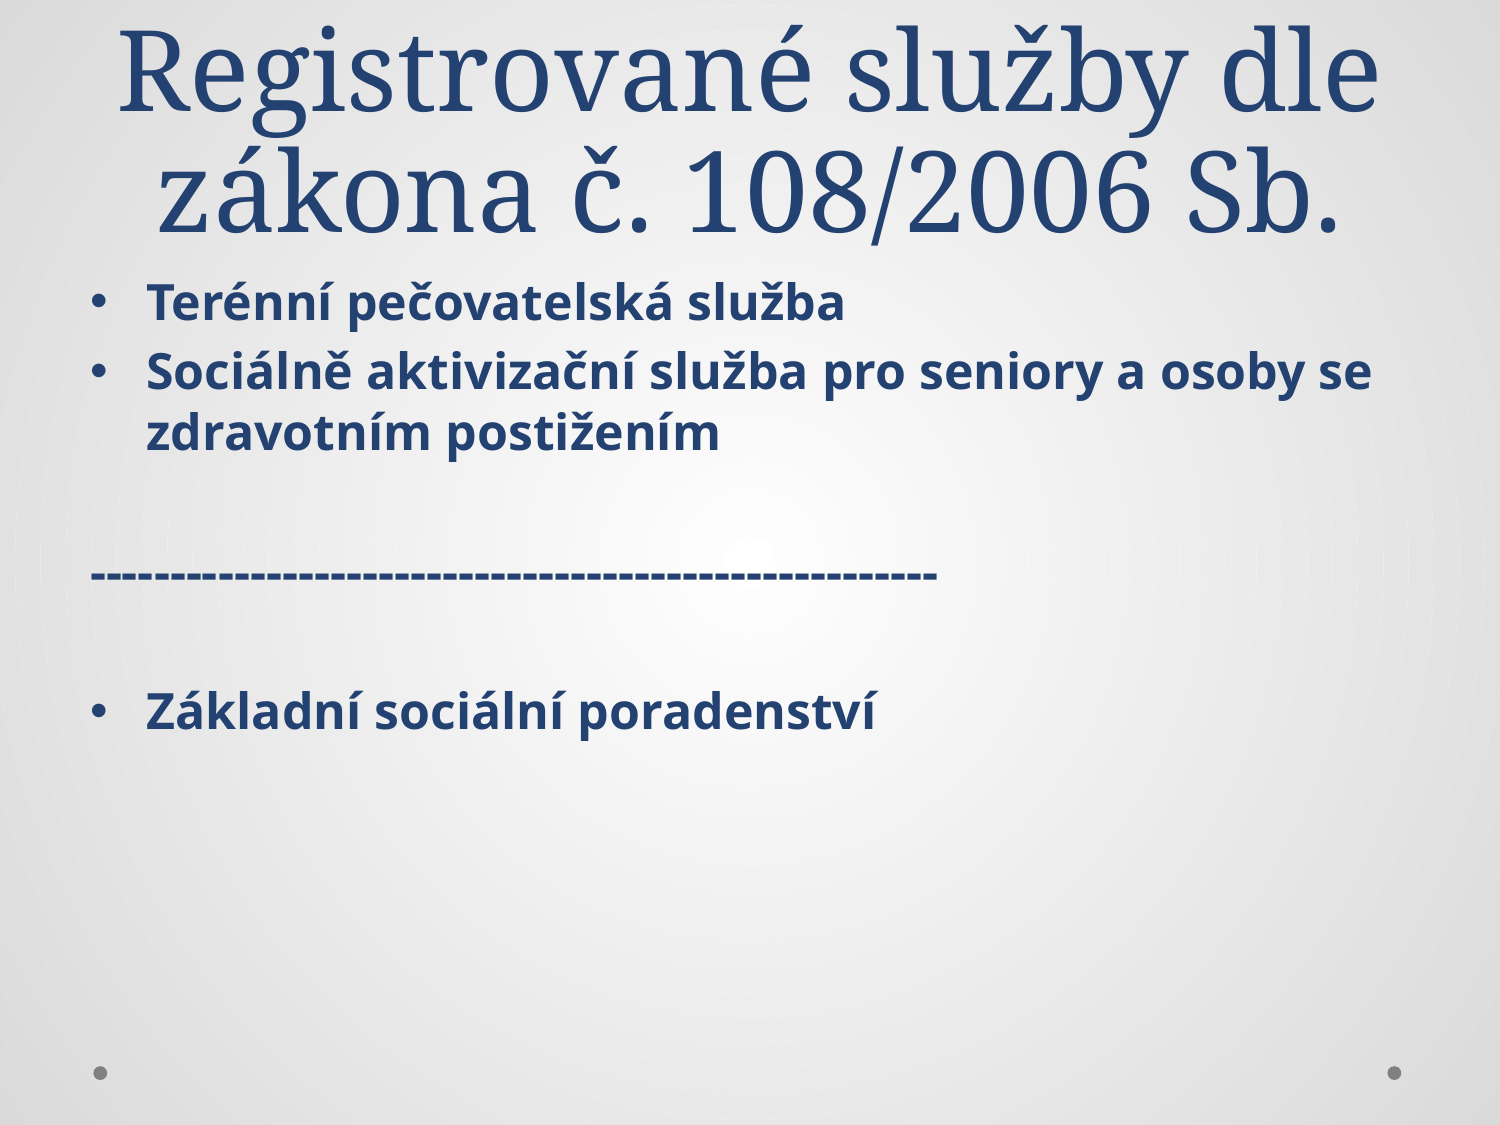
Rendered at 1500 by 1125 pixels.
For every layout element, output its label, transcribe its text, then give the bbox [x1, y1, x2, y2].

list Terénní pečovatelská služba Sociálně aktivizační služba pro seniory a osoby se zdravotním postižením ----------------------------------------------------- Základní sociální poradenství [75, 262, 1425, 1005]
title Registrované služby dle zákona č. 108/2006 Sb. [75, 0, 1425, 262]
